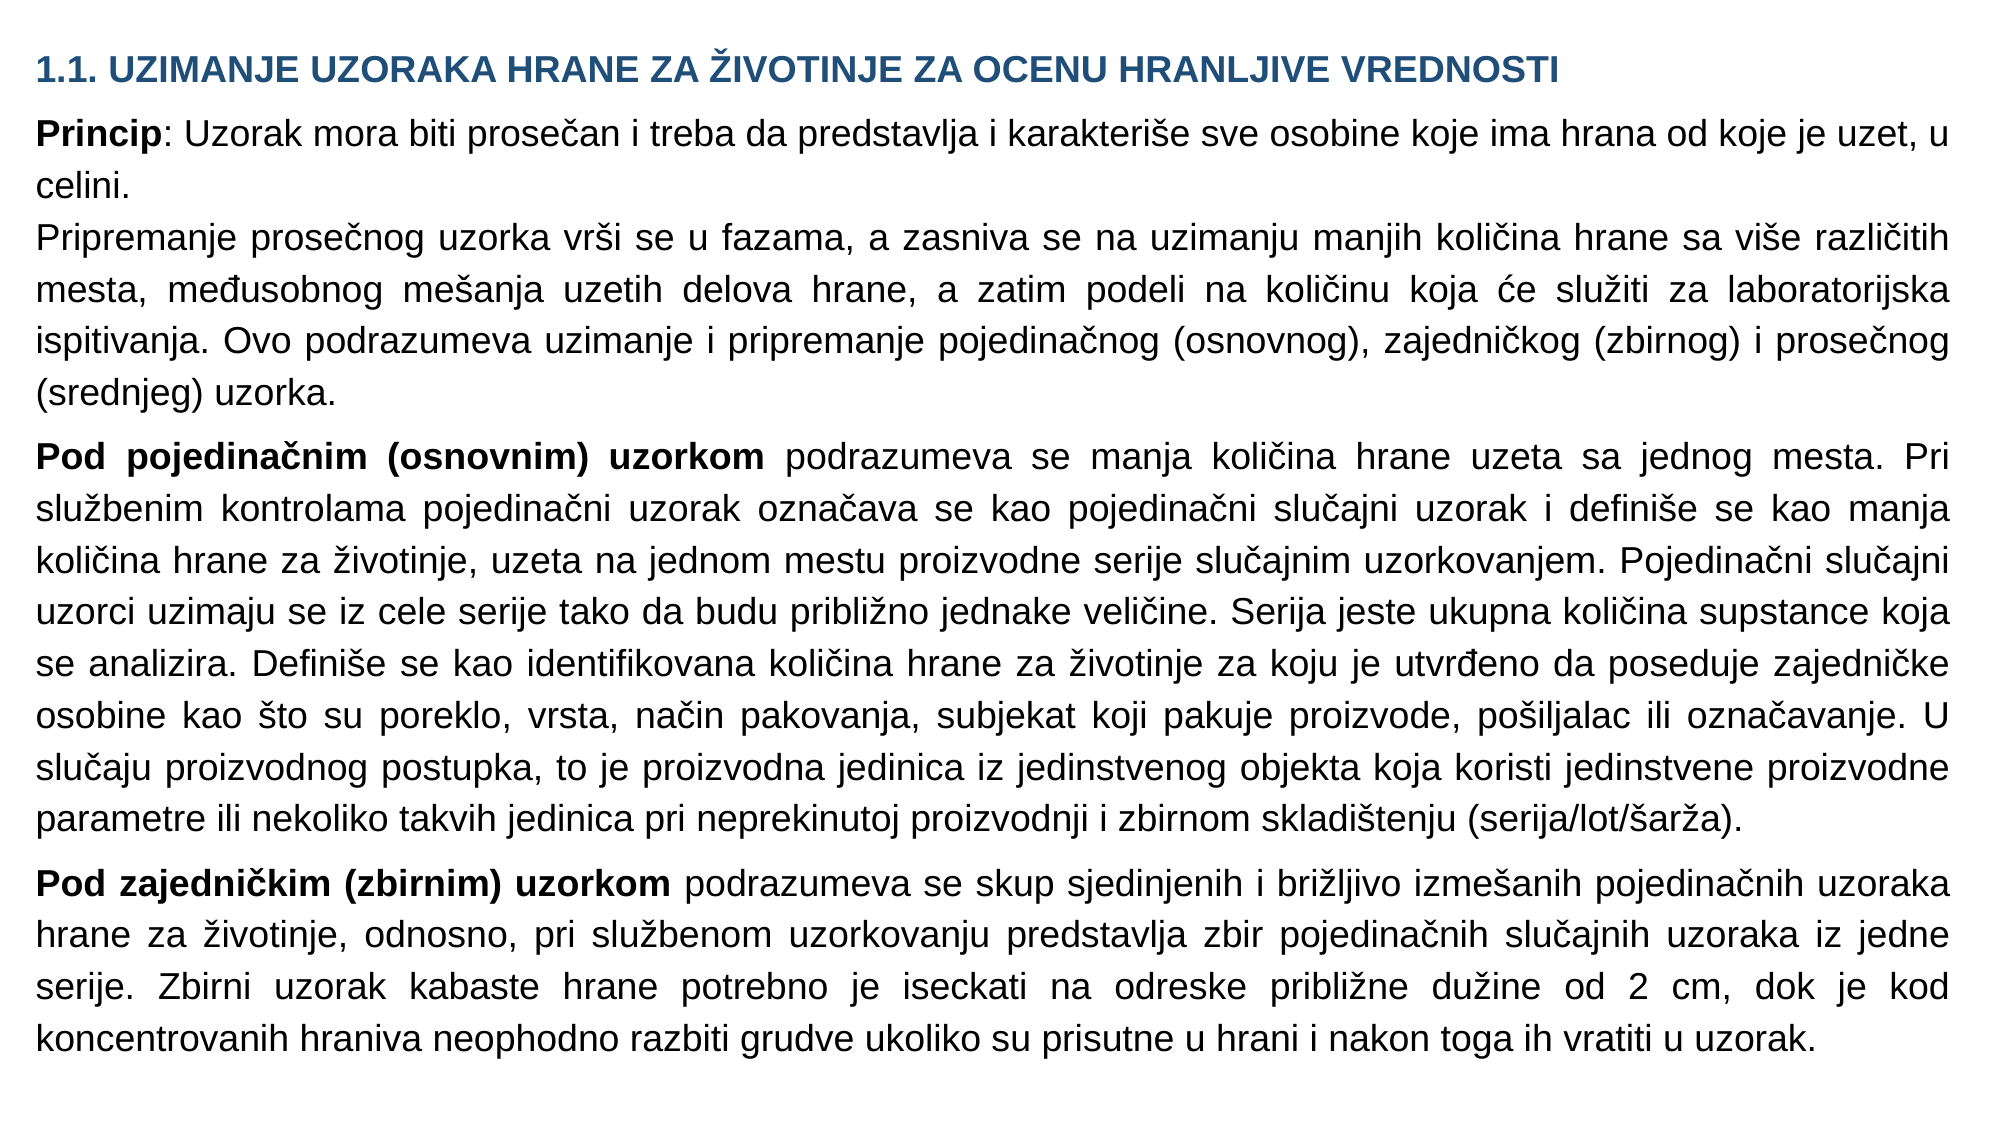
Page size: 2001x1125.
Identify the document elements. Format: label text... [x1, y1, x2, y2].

text_box 1.1. UZIMANJE UZORAKA HRANE ZA ŽIVOTINJE ZA OCENU HRANLJIVE VREDNOSTI Princip: Uzorak mora biti prosečan i treba da predstavlja i karakteriše sve osobine koje ima hrana od koje je uzet, u celini. Pripremanje prosečnog uzorka vrši se u fazama, a zasniva se na uzimanju manjih količina hrane sa više različitih mesta, međusobnog mešanja uzetih delova hrane, a zatim podeli na količinu koja će služiti za laboratorijska ispitivanja. Ovo podrazumeva uzimanje i pripremanje pojedinačnog (osnovnog), zajedničkog (zbirnog) i prosečnog (srednjeg) uzorka. Pod pojedinačnim (osnovnim) uzorkom podrazumeva se manja količina hrane uzeta sa jednog mesta. Pri službenim kontrolama pojedinačni uzorak označava se kao pojedinačni slučajni uzorak i definiše se kao manja količina hrane za životinje, uzeta na jednom mestu proizvodne serije slučajnim uzorkovanjem. Pojedinačni slučajni uzorci uzimaju se iz cele serije tako da budu približno jednake veličine. Serija jeste ukupna količina supstance koja se analizira. Definiše se kao identifikovana količina hrane za životinje za koju je utvrđeno da poseduje zajedničke osobine kao što su poreklo, vrsta, način pakovanja, subjekat koji pakuje proizvode, pošiljalac ili označavanje. U slučaju proizvodnog postupka, to je proizvodna jedinica iz jedinstvenog objekta koja koristi jedinstvene proizvodne parametre ili nekoliko takvih jedinica pri neprekinutoj proizvodnji i zbirnom skladištenju (serija/lot/šarža). Pod zajedničkim (zbirnim) uzorkom podrazumeva se skup sjedinjenih i brižljivo izmešanih pojedinačnih uzoraka hrane za životinje, odnosno, pri službenom uzorkovanju predstavlja zbir pojedinačnih slučajnih uzoraka iz jedne serije. Zbirni uzorak kabaste hrane potrebno je iseckati na odreske približne dužine od 2 cm, dok je kod koncentrovanih hraniva neophodno razbiti grudve ukoliko su prisutne u hrani i nakon toga ih vratiti u uzorak. [20, 31, 1965, 1067]
